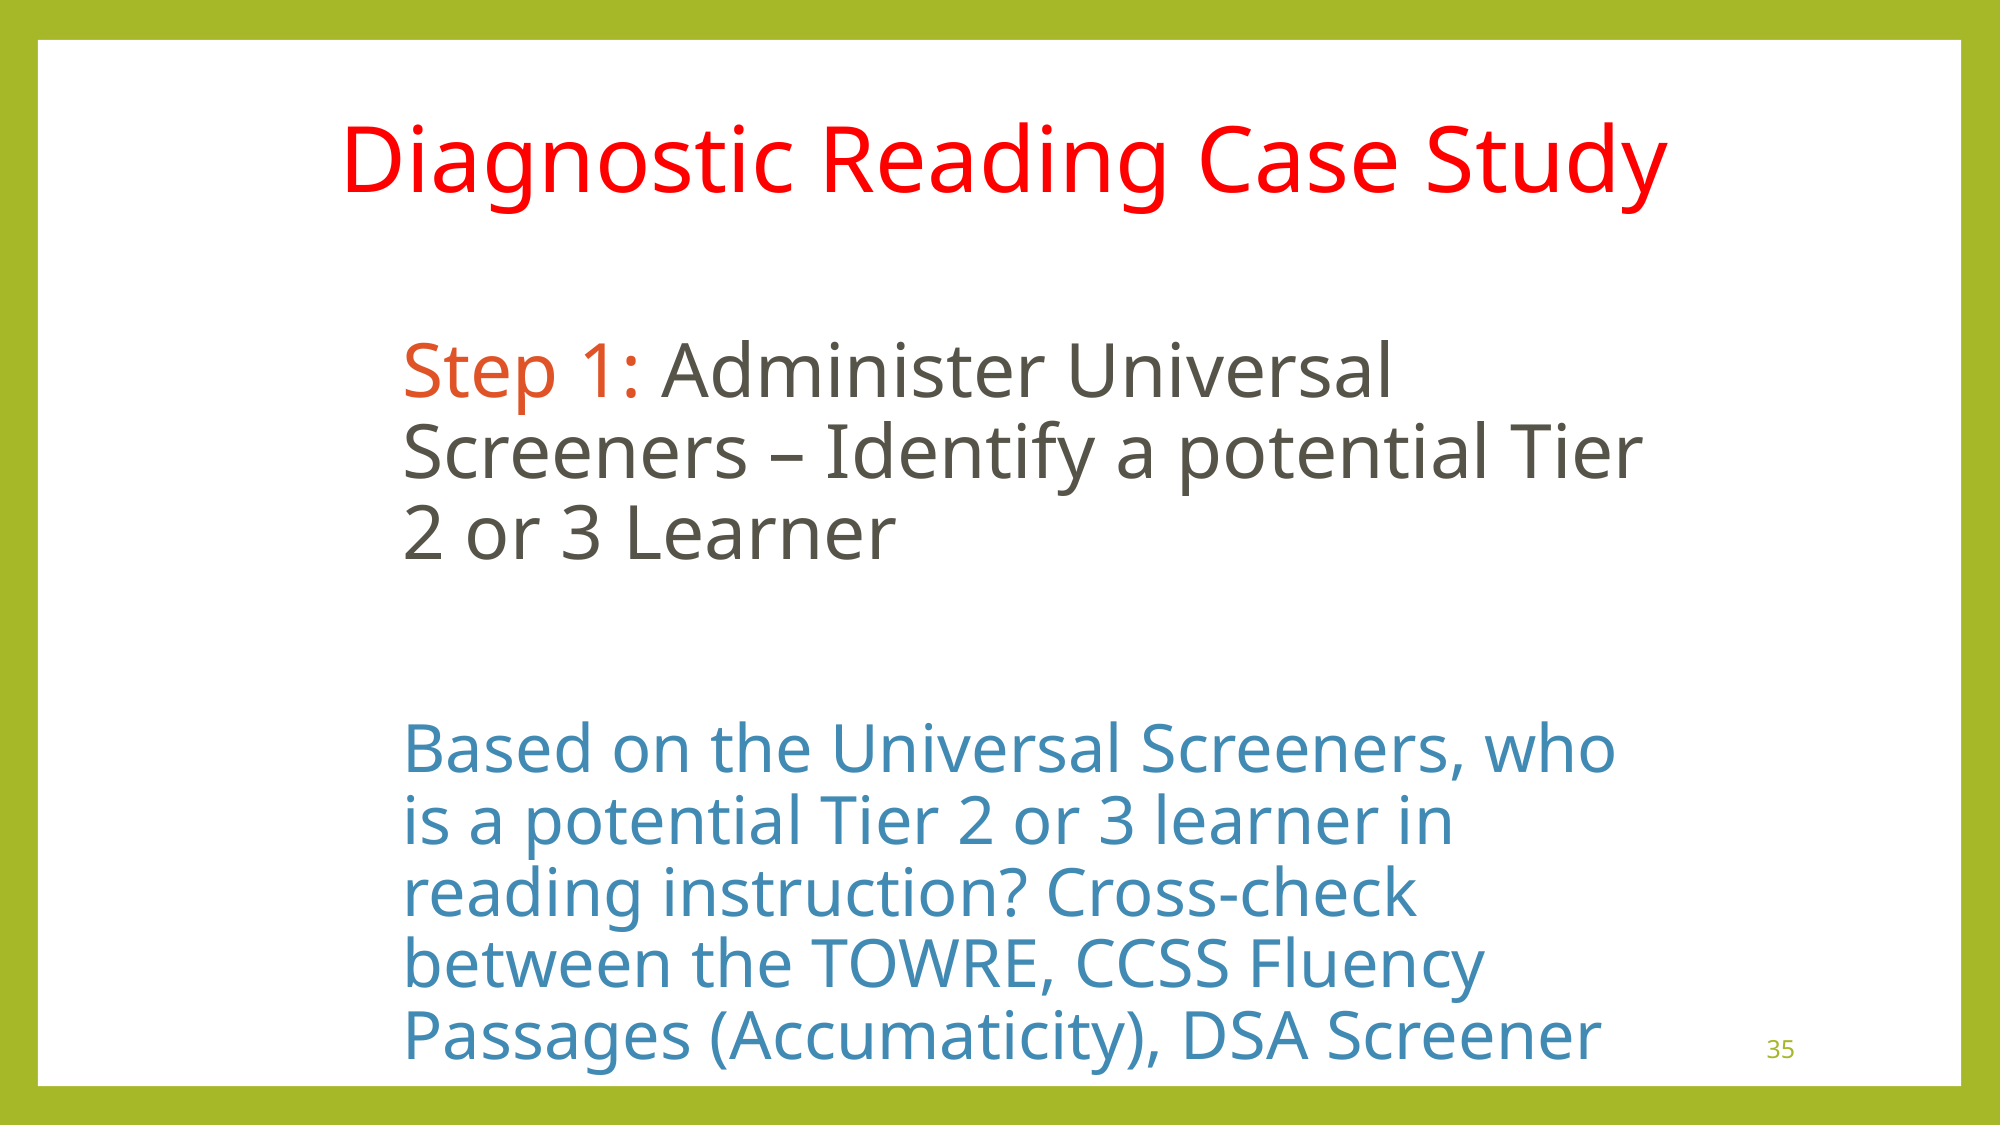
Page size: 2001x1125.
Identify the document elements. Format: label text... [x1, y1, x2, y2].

slide_number 35 [1530, 1020, 1811, 1081]
title Diagnostic Reading Case Study [324, 0, 1713, 325]
list Step 1: Administer Universal Screeners – Identify a potential Tier 2 or 3 Learner Based on the Universal Screeners, who is a potential Tier 2 or 3 learner in reading instruction? Cross-check between the TOWRE, CCSS Fluency Passages (Accumaticity), DSA Screener [275, 324, 1663, 1062]
